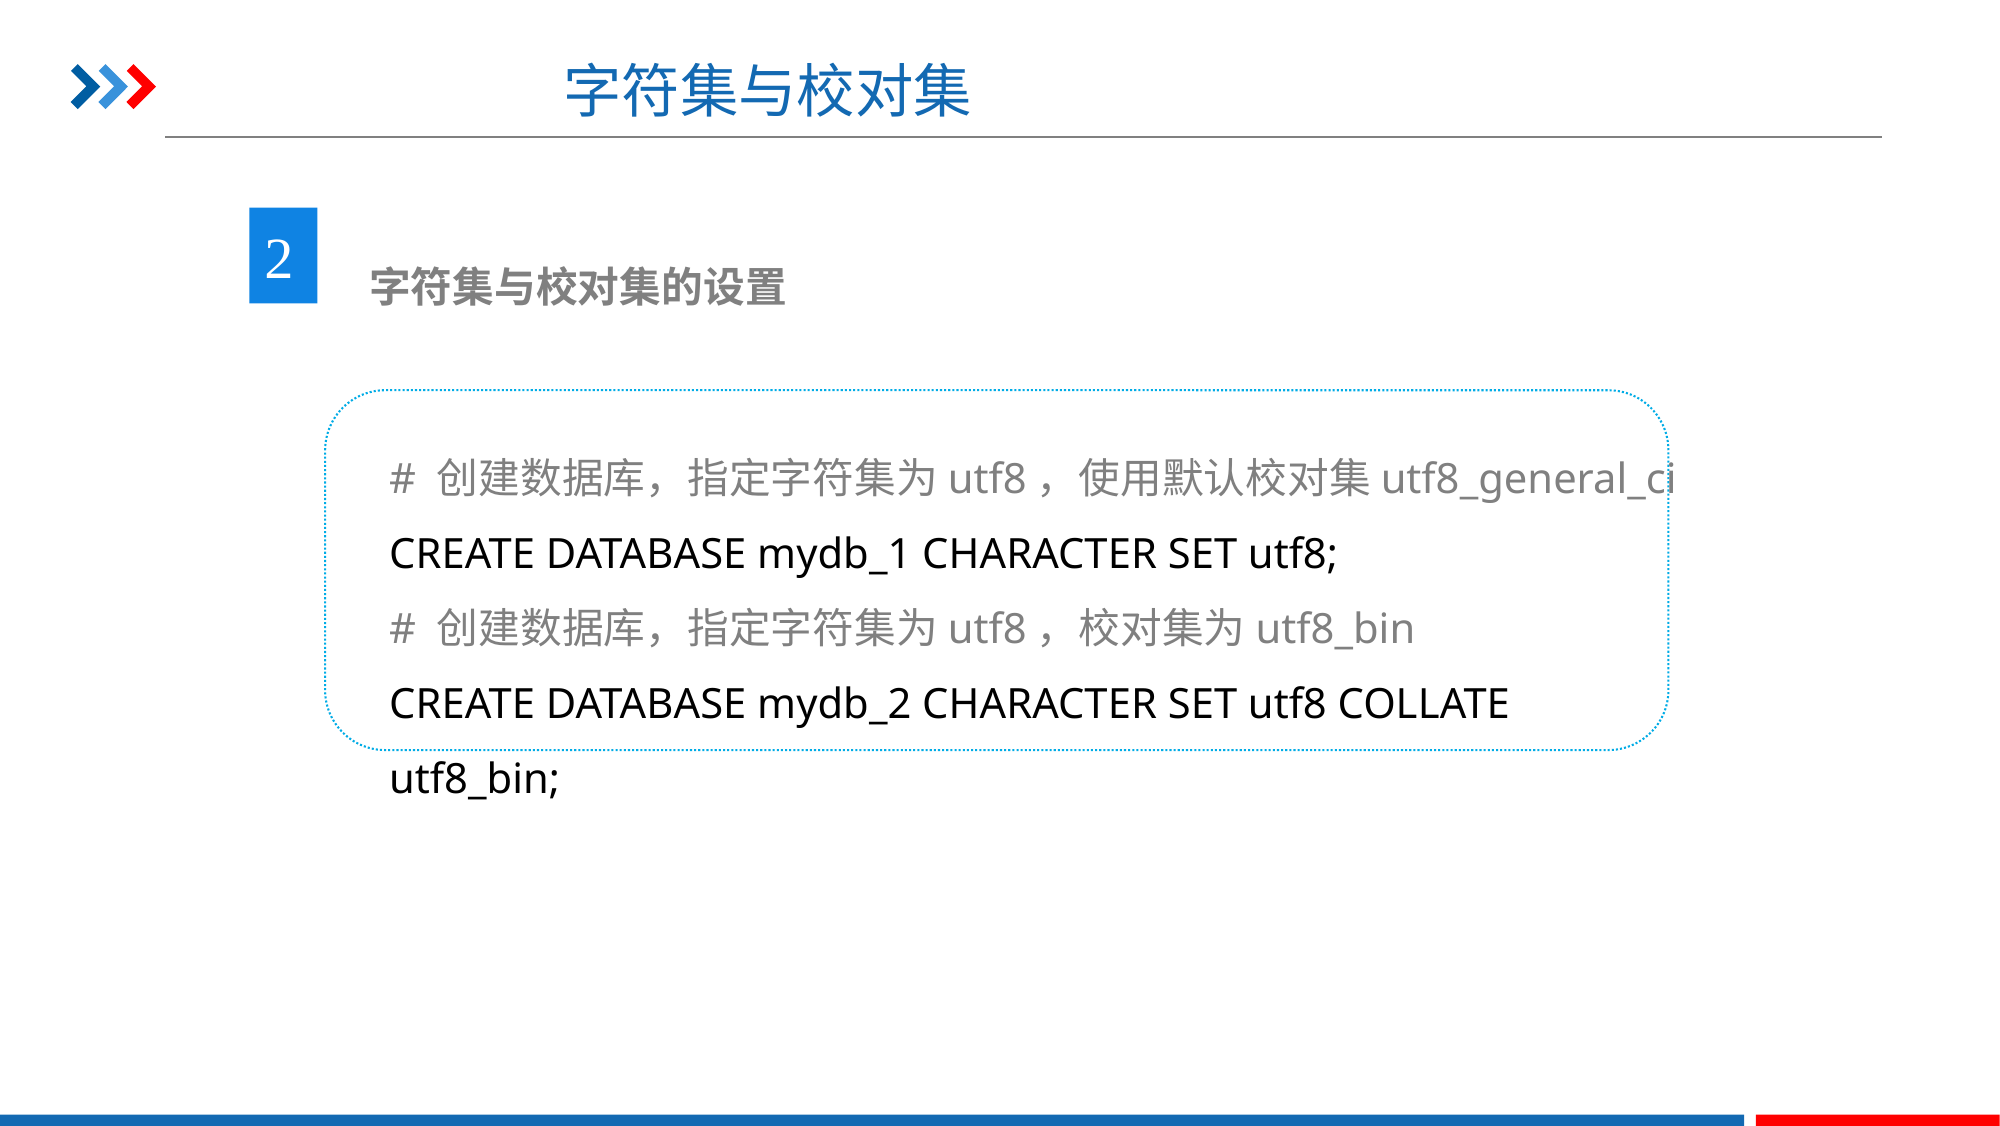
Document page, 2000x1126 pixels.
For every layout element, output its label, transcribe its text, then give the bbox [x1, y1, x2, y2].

text_box [325, 390, 1660, 750]
text_box 字符集与校对集的设置 [319, 245, 1092, 320]
text_box # 创建数据库，指定字符集为utf8，使用默认校对集utf8_general_ci CREATE DATABASE mydb_1 CHARACTER SET utf8; # 创建数据库，指定字符集为utf8，校对集为utf8_bin CREATE DATABASE mydb_2 CHARACTER SET utf8 COLLATE utf8_bin; [374, 419, 1704, 809]
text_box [249, 207, 318, 304]
title 字符集与校对集 [521, 25, 1296, 153]
